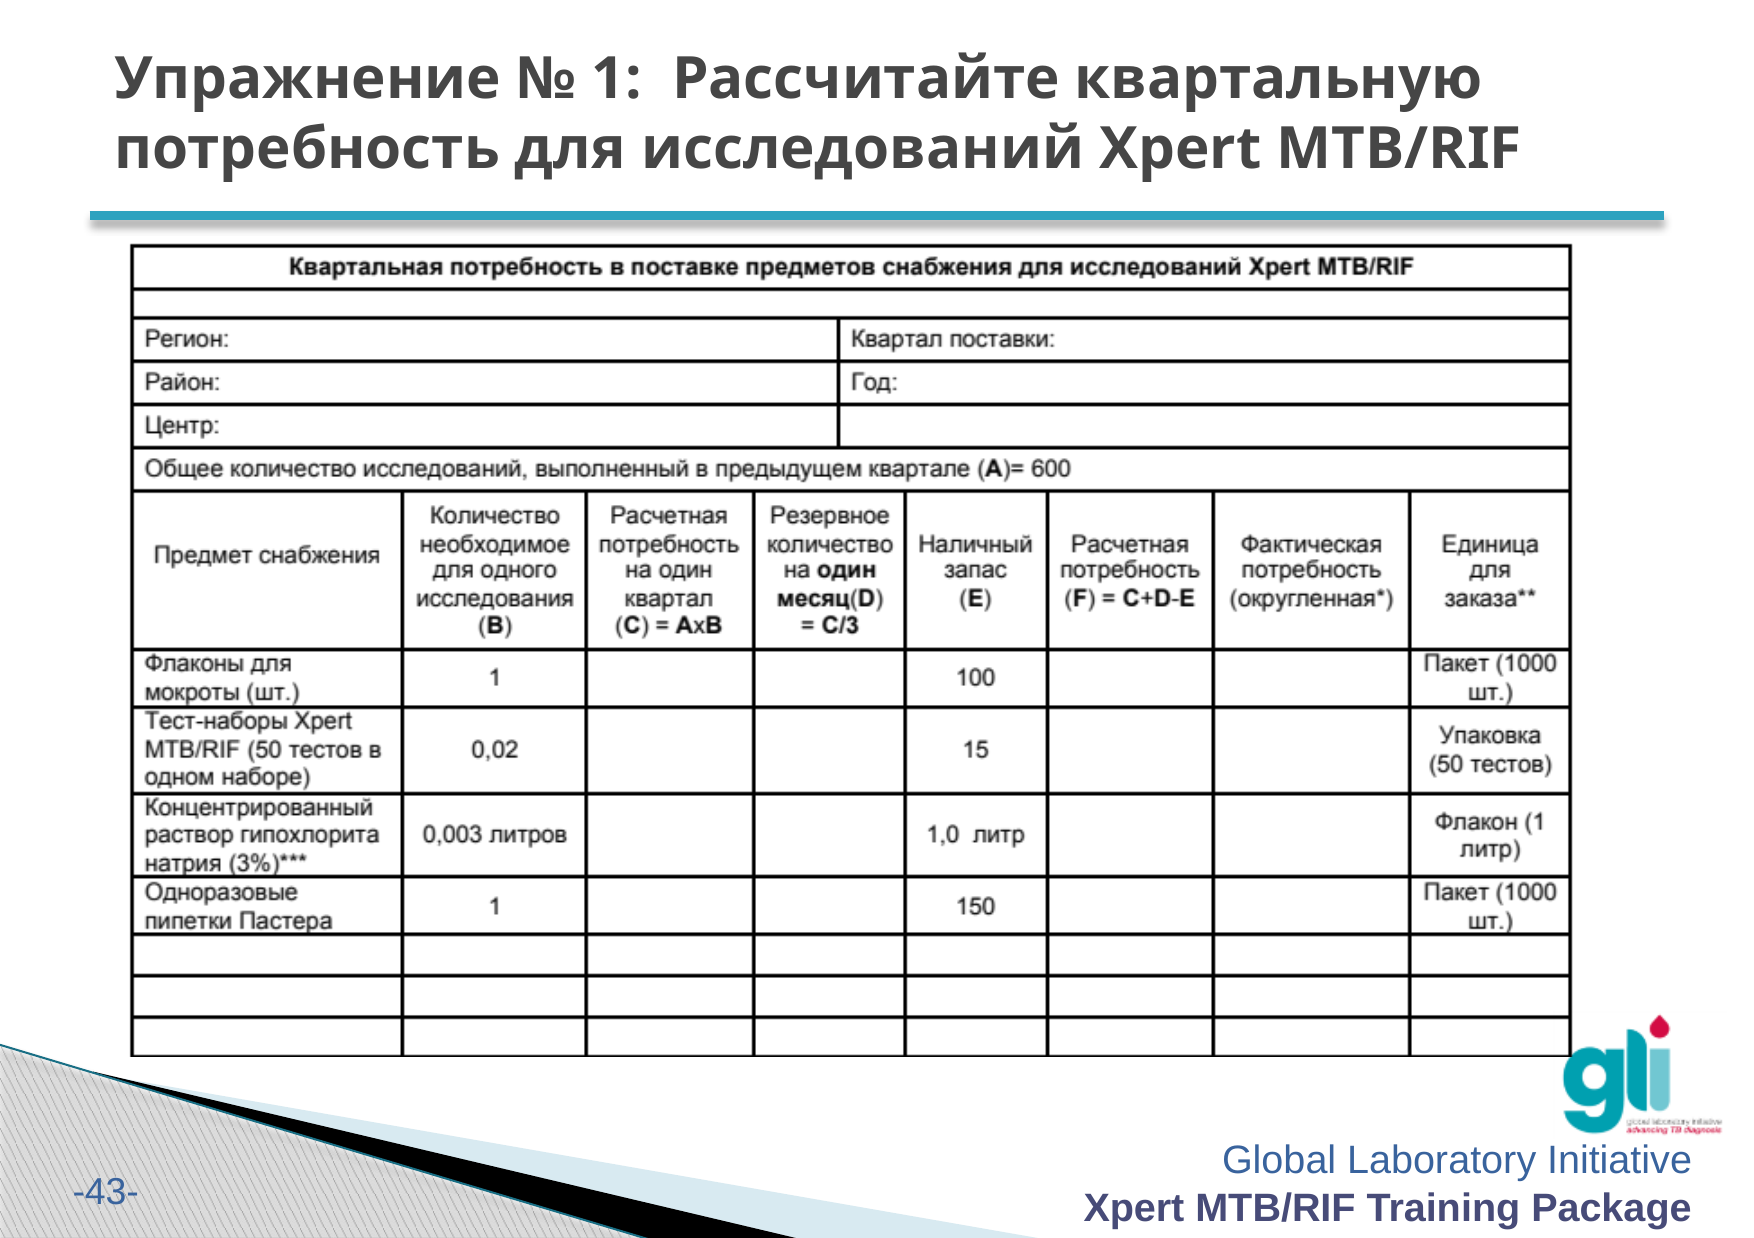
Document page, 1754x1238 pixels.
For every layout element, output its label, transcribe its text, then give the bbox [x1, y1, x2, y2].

picture [1553, 1011, 1727, 1139]
title Упражнение № 1: Рассчитайте квартальную потребность для исследований Xpert MTB/RIF [97, 27, 1676, 194]
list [73, 157, 1626, 1057]
